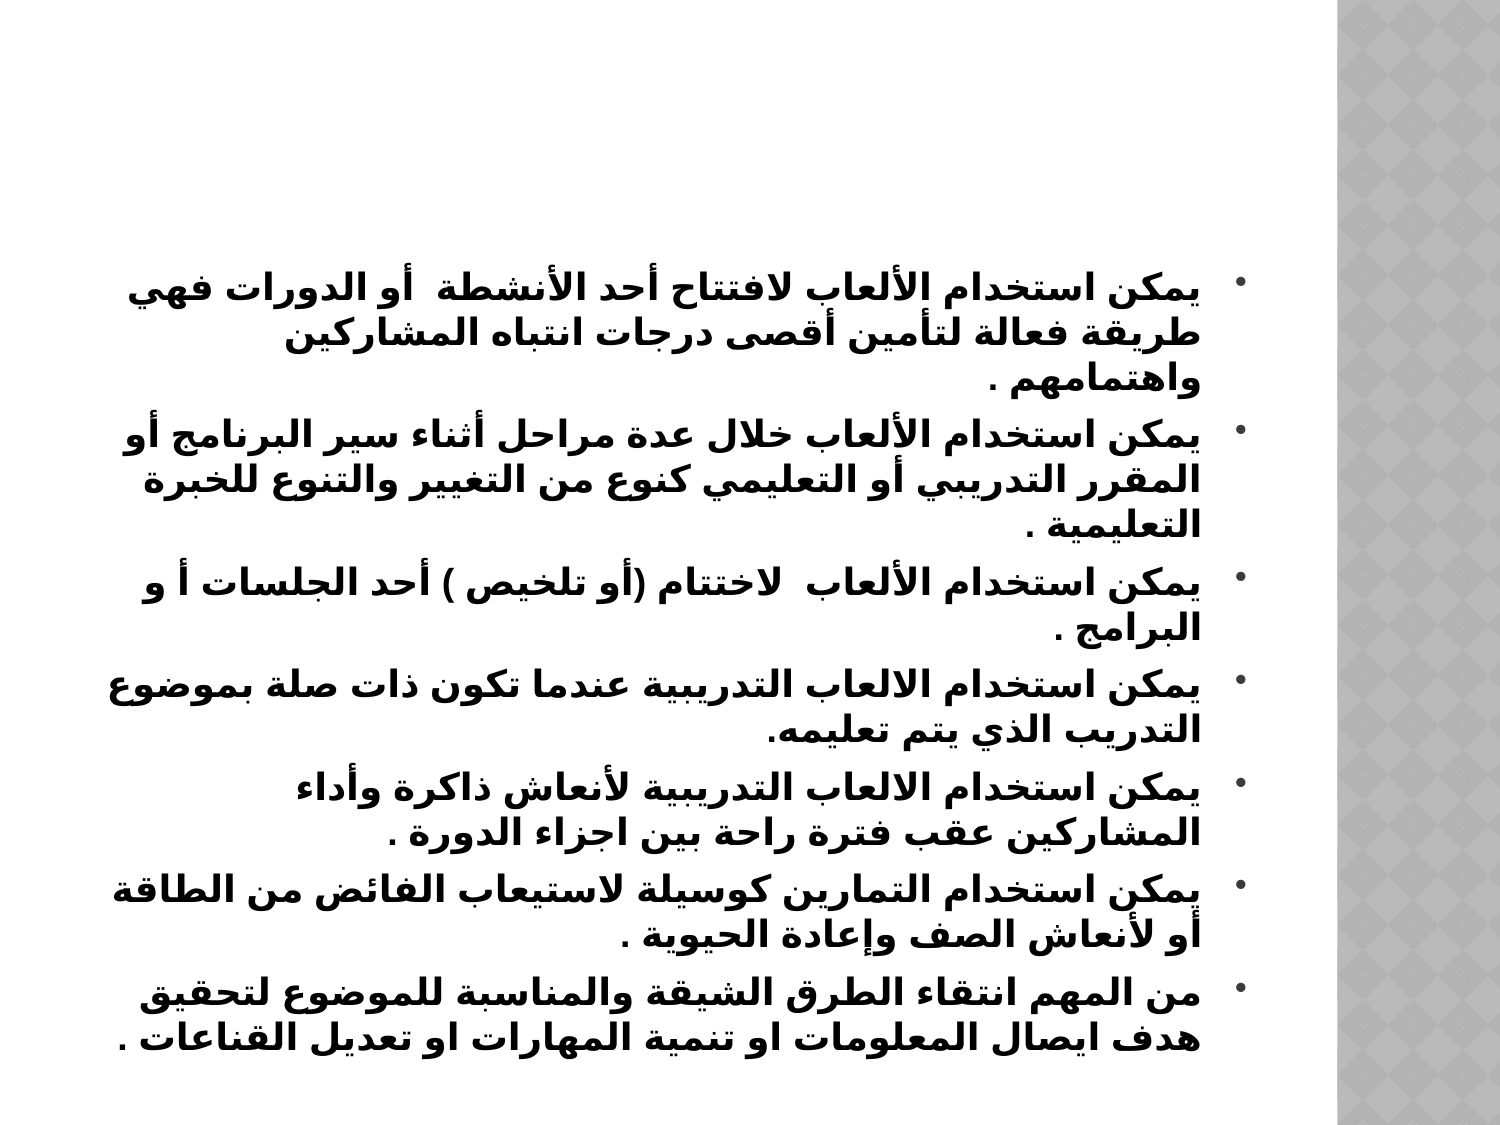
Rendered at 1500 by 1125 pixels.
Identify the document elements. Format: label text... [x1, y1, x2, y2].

list يمكن استخدام الألعاب لافتتاح أحد الأنشطة أو الدورات فهي طريقة فعالة لتأمين أقصى درجات انتباه المشاركين واهتمامهم . يمكن استخدام الألعاب خلال عدة مراحل أثناء سير البرنامج أو المقرر التدريبي أو التعليمي كنوع من التغيير والتنوع للخبرة التعليمية . يمكن استخدام الألعاب لاختتام (أو تلخيص ) أحد الجلسات أ و البرامج . يمكن استخدام الالعاب التدريبية عندما تكون ذات صلة بموضوع التدريب الذي يتم تعليمه. يمكن استخدام الالعاب التدريبية لأنعاش ذاكرة وأداء المشاركين عقب فترة راحة بين اجزاء الدورة . يمكن استخدام التمارين كوسيلة لاستيعاب الفائض من الطاقة أو لأنعاش الصف وإعادة الحيوية . من المهم انتقاء الطرق الشيقة والمناسبة للموضوع لتحقيق هدف ايصال المعلومات او تنمية المهارات او تعديل القناعات . [75, 255, 1263, 1051]
